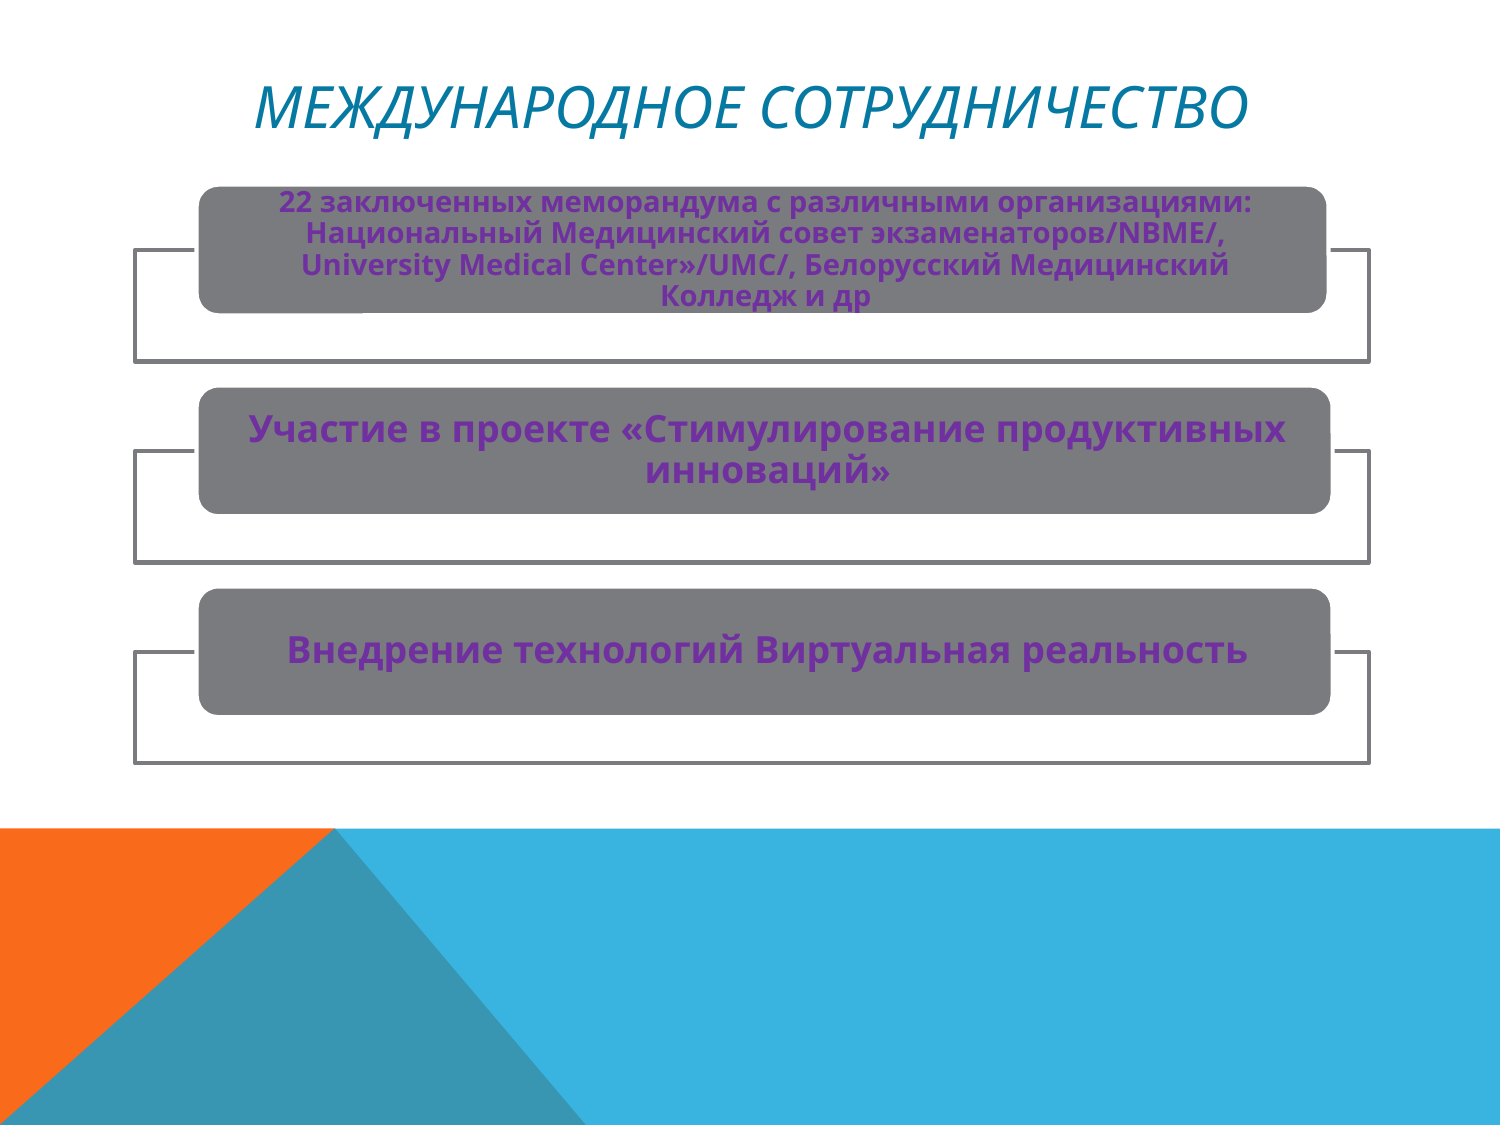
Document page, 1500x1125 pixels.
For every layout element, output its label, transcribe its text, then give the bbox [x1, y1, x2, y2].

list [134, 180, 1369, 768]
title Международное сотрудничество [135, 60, 1369, 150]
